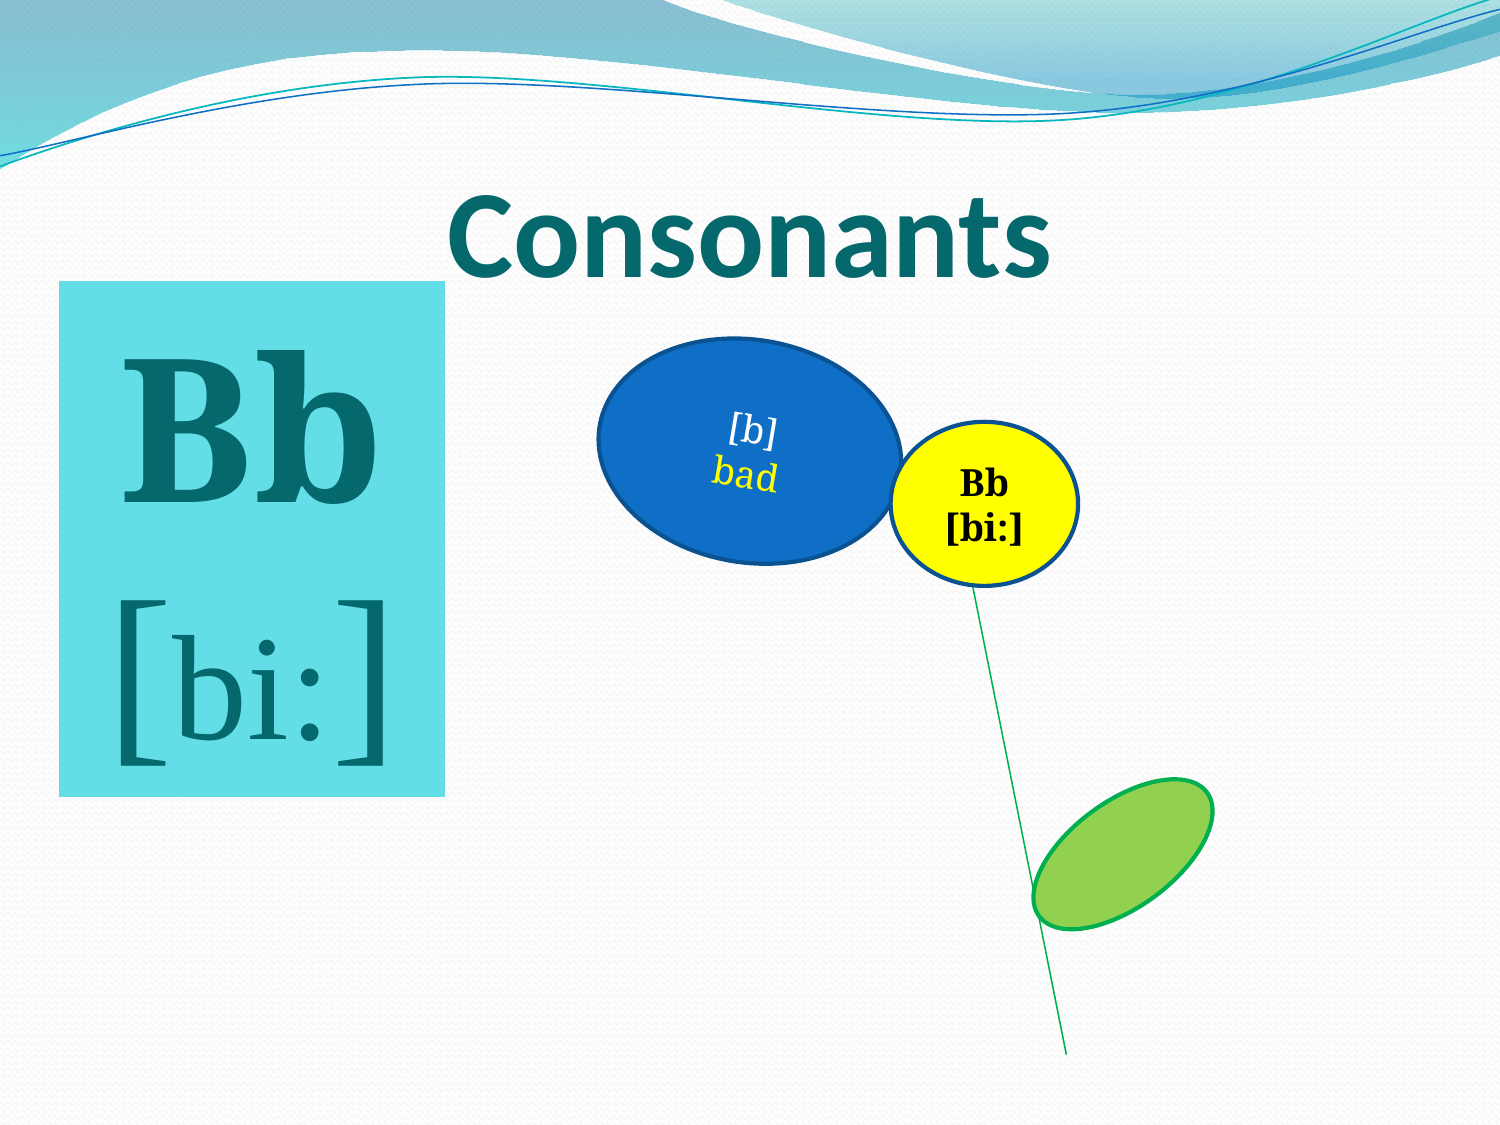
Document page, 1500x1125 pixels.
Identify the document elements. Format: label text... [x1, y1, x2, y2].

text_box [784, 773, 1255, 868]
text_box [1031, 880, 1178, 932]
text_box [b] bad [596, 336, 904, 566]
title Consonants [75, 115, 1425, 303]
text_box Bb [bi:] [888, 419, 1081, 588]
table_header Bb [bi:] [59, 281, 445, 797]
